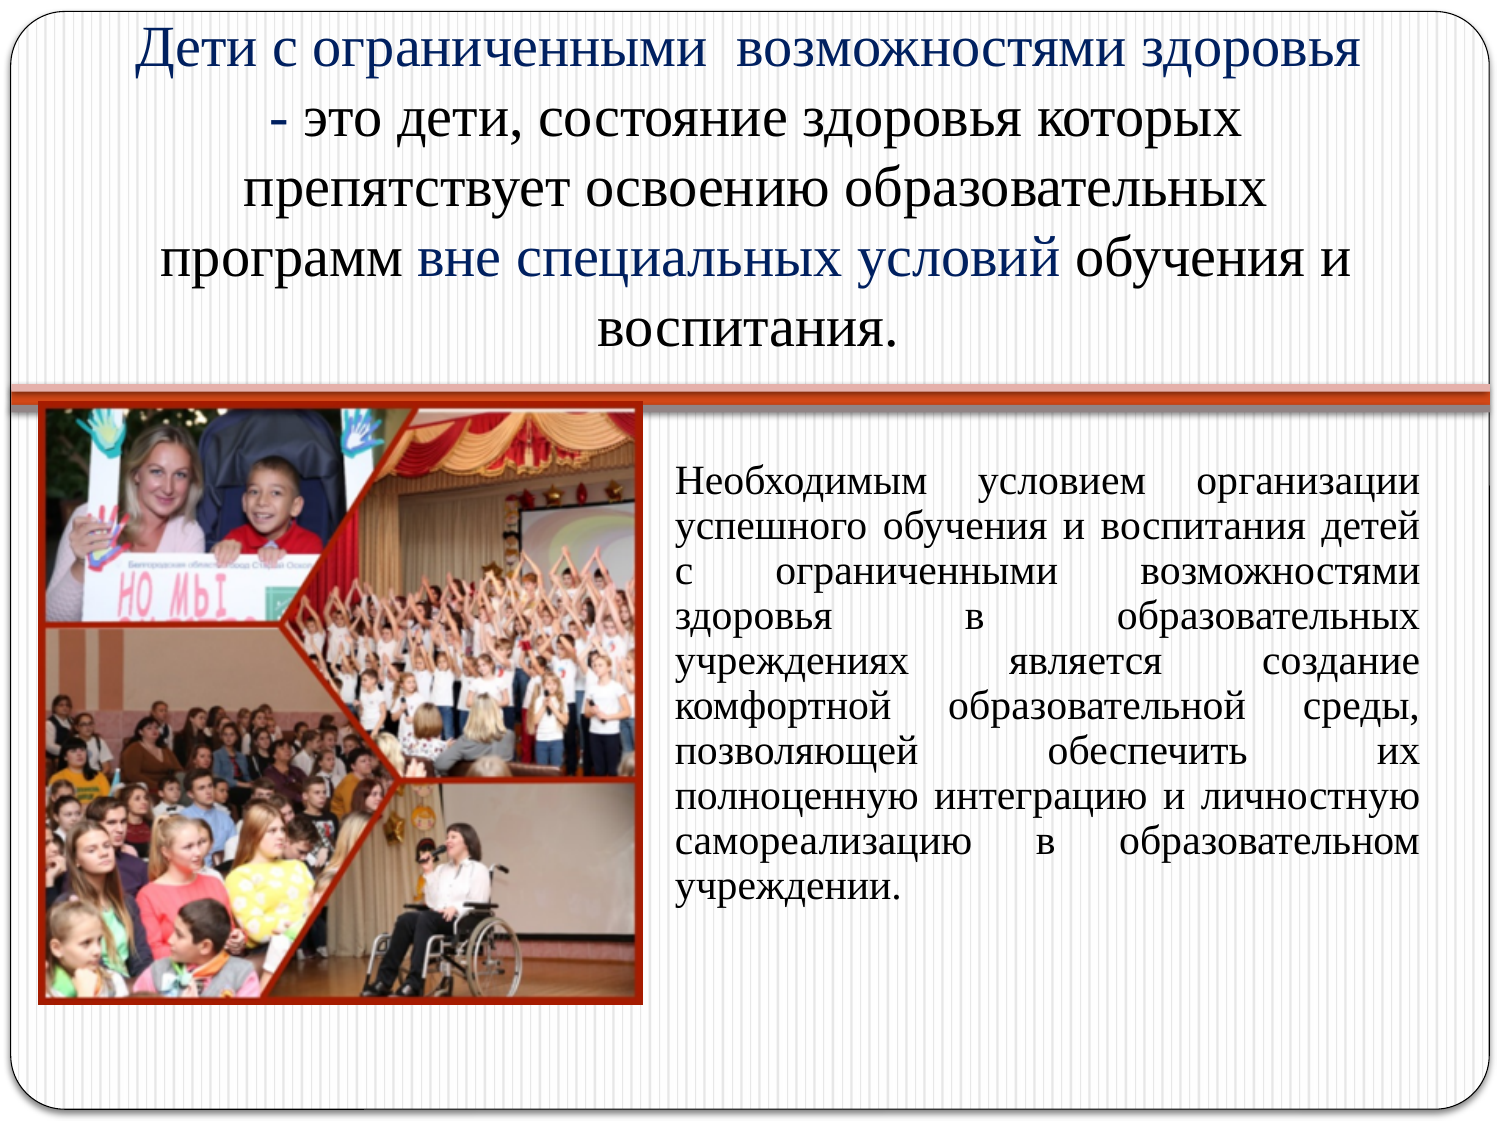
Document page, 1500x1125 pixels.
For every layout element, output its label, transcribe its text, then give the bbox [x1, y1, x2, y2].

picture [38, 401, 643, 1006]
text_box Необходимым условием организации успешного обучения и воспитания детей с ограниченными возможностями здоровья в образовательных учреждениях является создание комфортной образовательной среды, позволяющей обеспечить их полноценную интеграцию и личностную самореализацию в образовательном учреждении. [660, 451, 1436, 916]
title Дети с ограниченными возможностями здоровья - это дети, состояние здоровья которых препятствует освоению образовательных программ вне специальных условий обучения и воспитания. [118, 155, 1394, 434]
